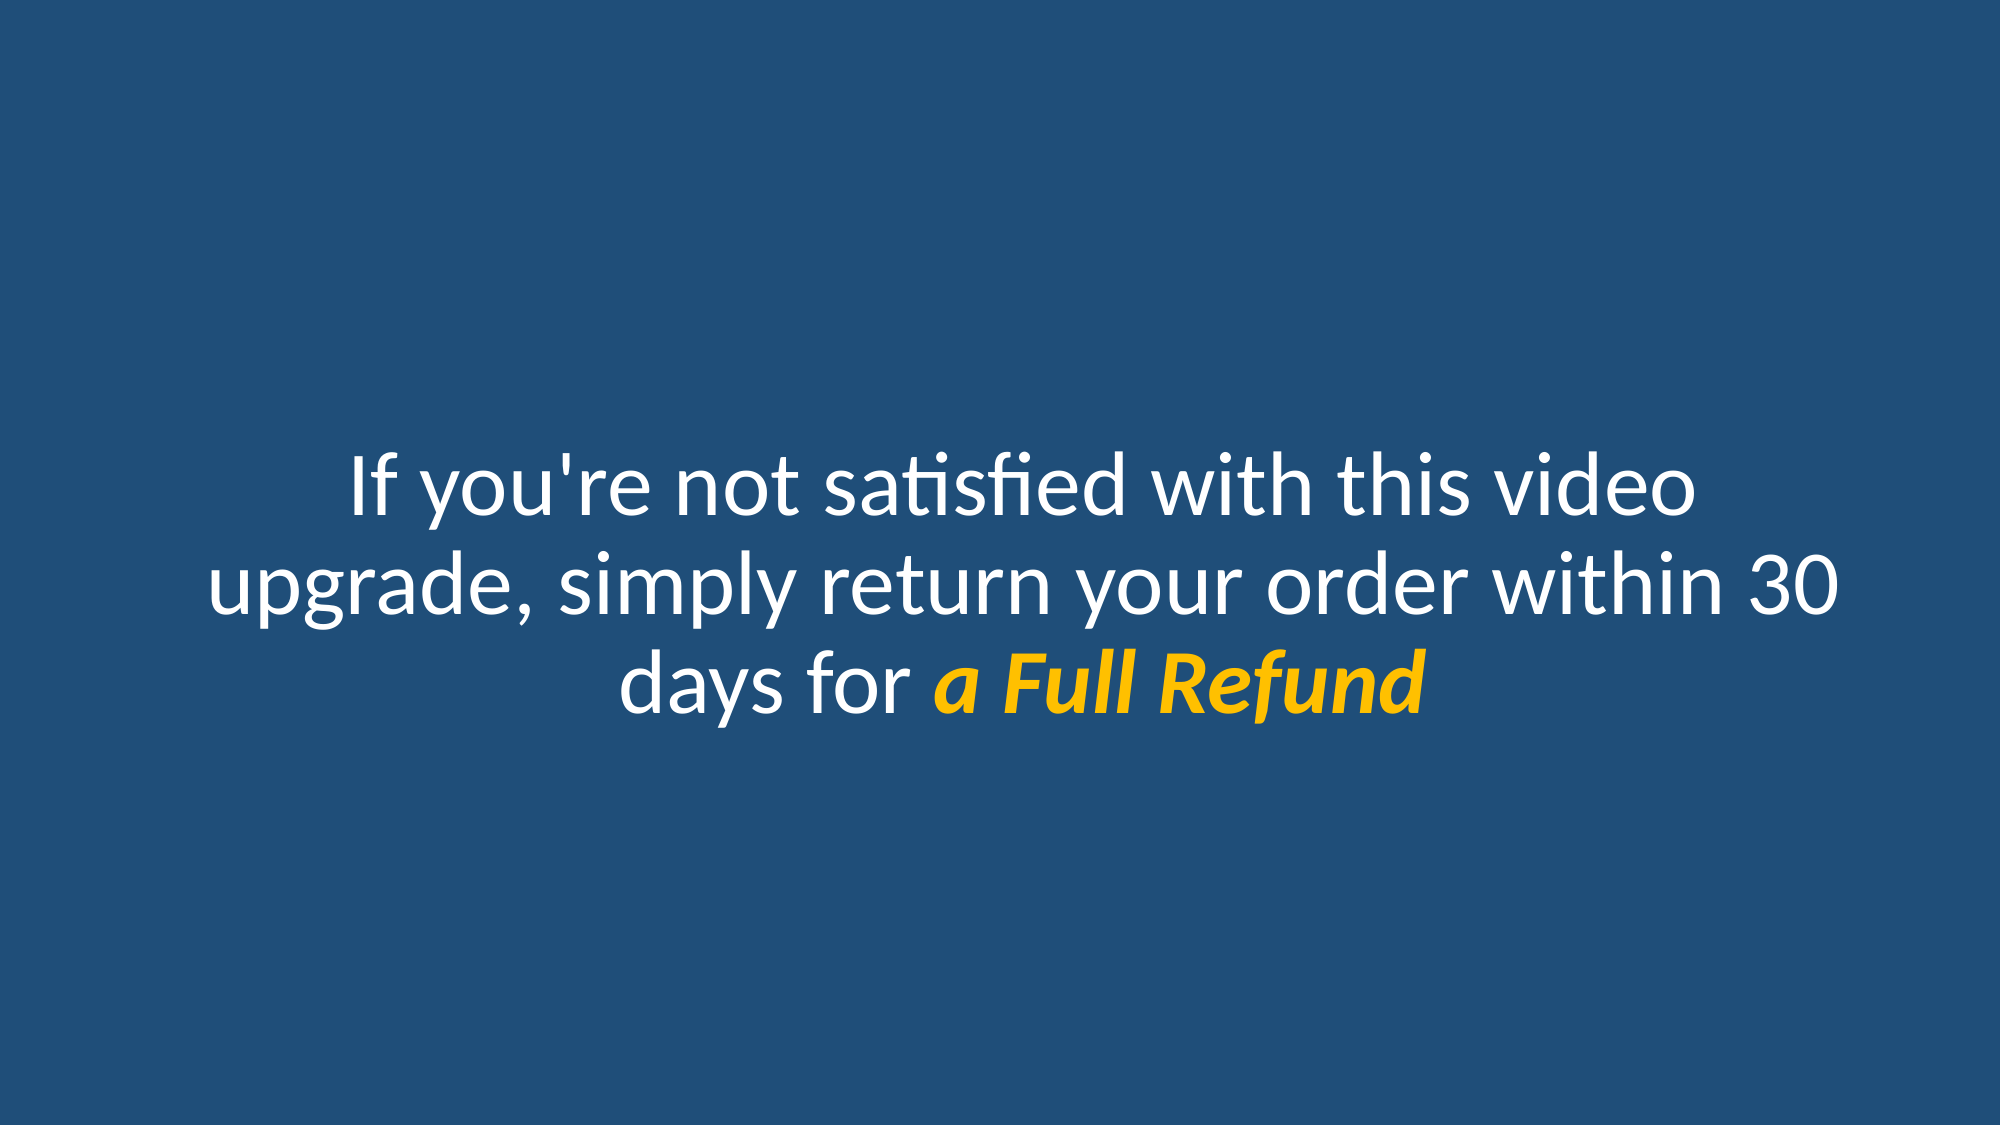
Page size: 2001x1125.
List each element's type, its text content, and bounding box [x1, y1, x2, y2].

list If you're not satisfied with this video upgrade, simply return your order within 30 days for a Full Refund [160, 308, 1886, 823]
